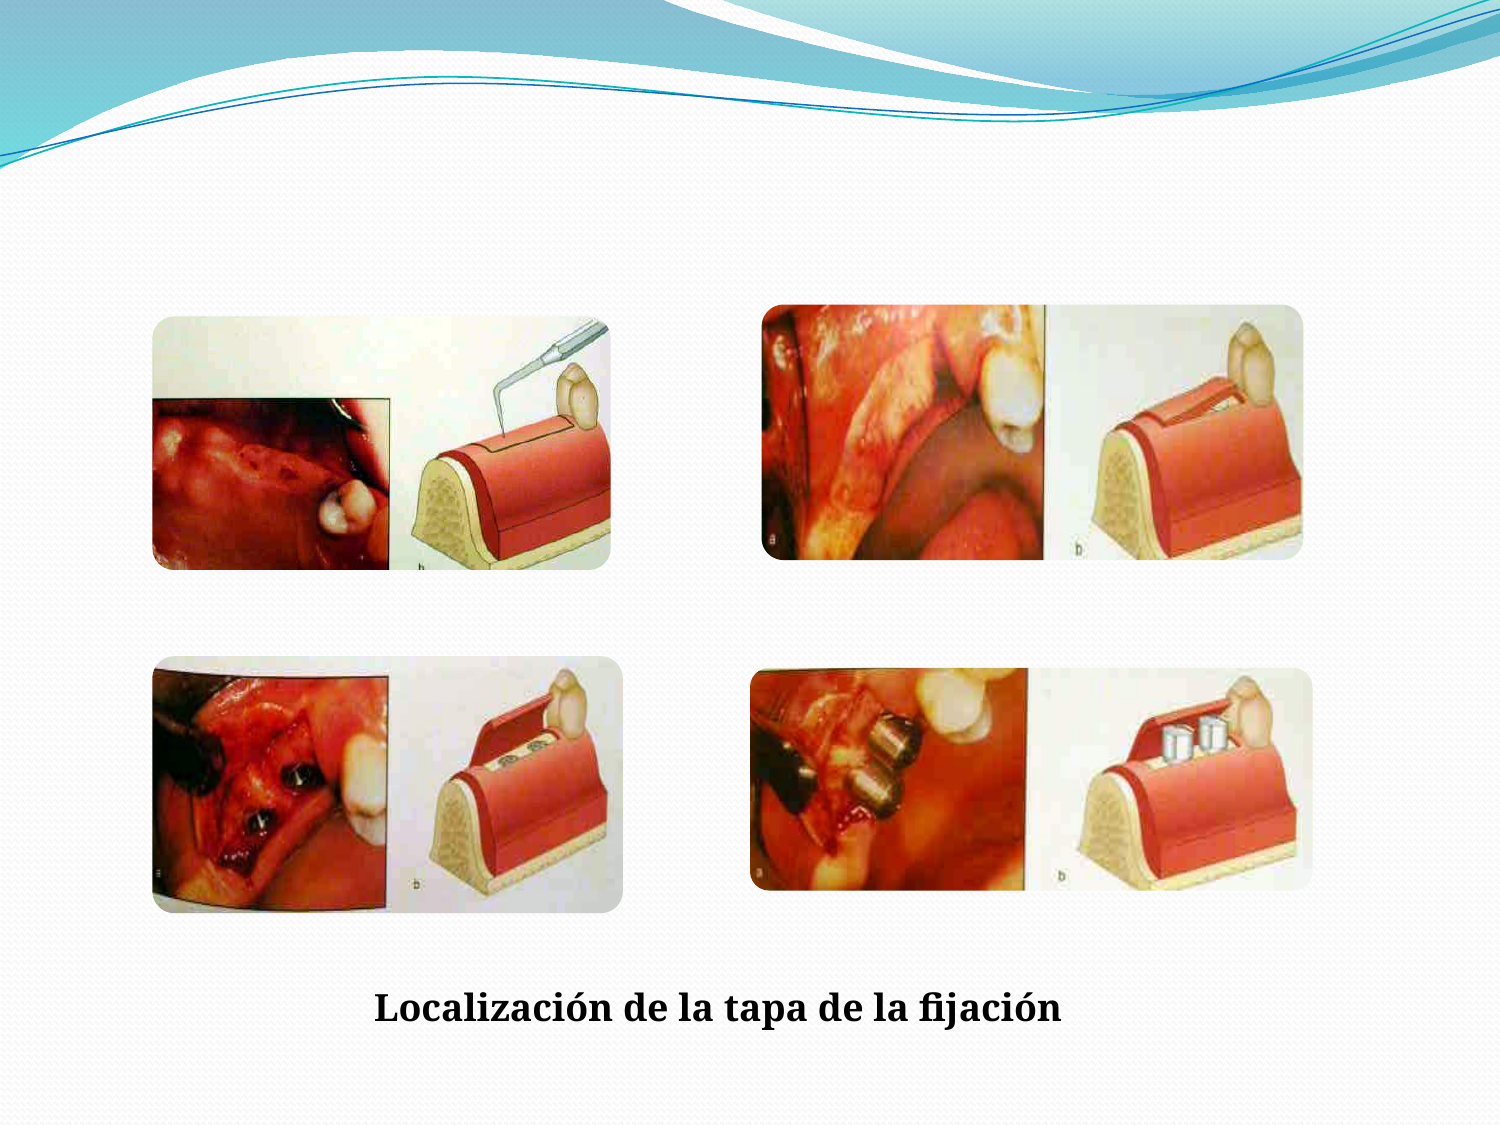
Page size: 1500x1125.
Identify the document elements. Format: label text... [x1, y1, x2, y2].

text_box Localización de la tapa de la fijación [249, 962, 1188, 1050]
picture [152, 655, 624, 914]
picture [761, 304, 1304, 561]
picture [749, 667, 1313, 891]
picture [152, 316, 611, 571]
